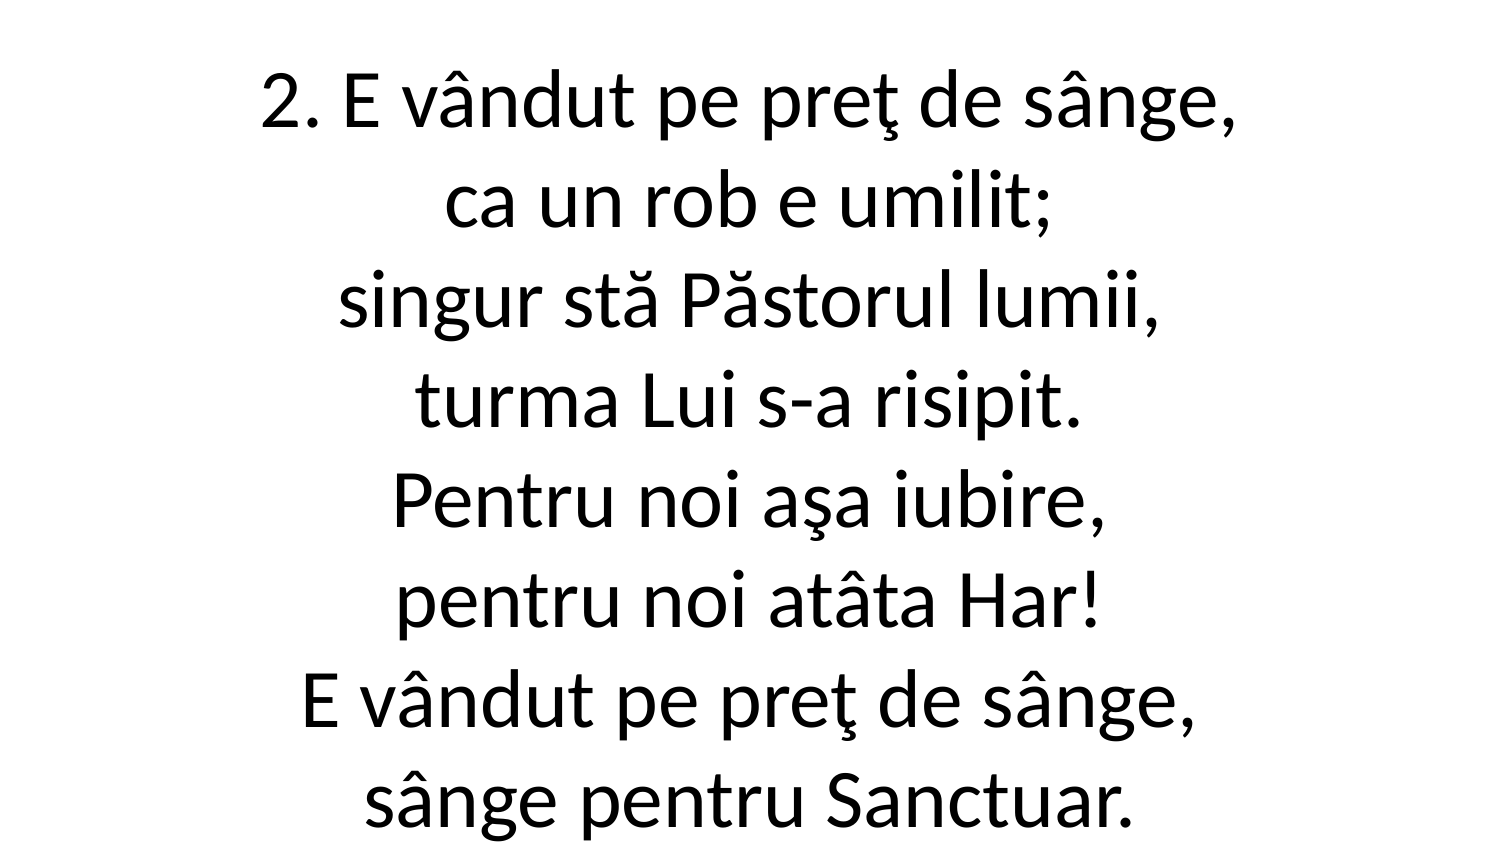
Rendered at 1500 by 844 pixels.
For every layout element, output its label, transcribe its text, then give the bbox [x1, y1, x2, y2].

text_box 2. E vândut pe preţ de sânge, ca un rob e umilit; singur stă Păstorul lumii, turma Lui s-a risipit. Pentru noi aşa iubire, pentru noi atâta Har! E vândut pe preţ de sânge, sânge pentru Sanctuar. [244, 0, 1256, 844]
